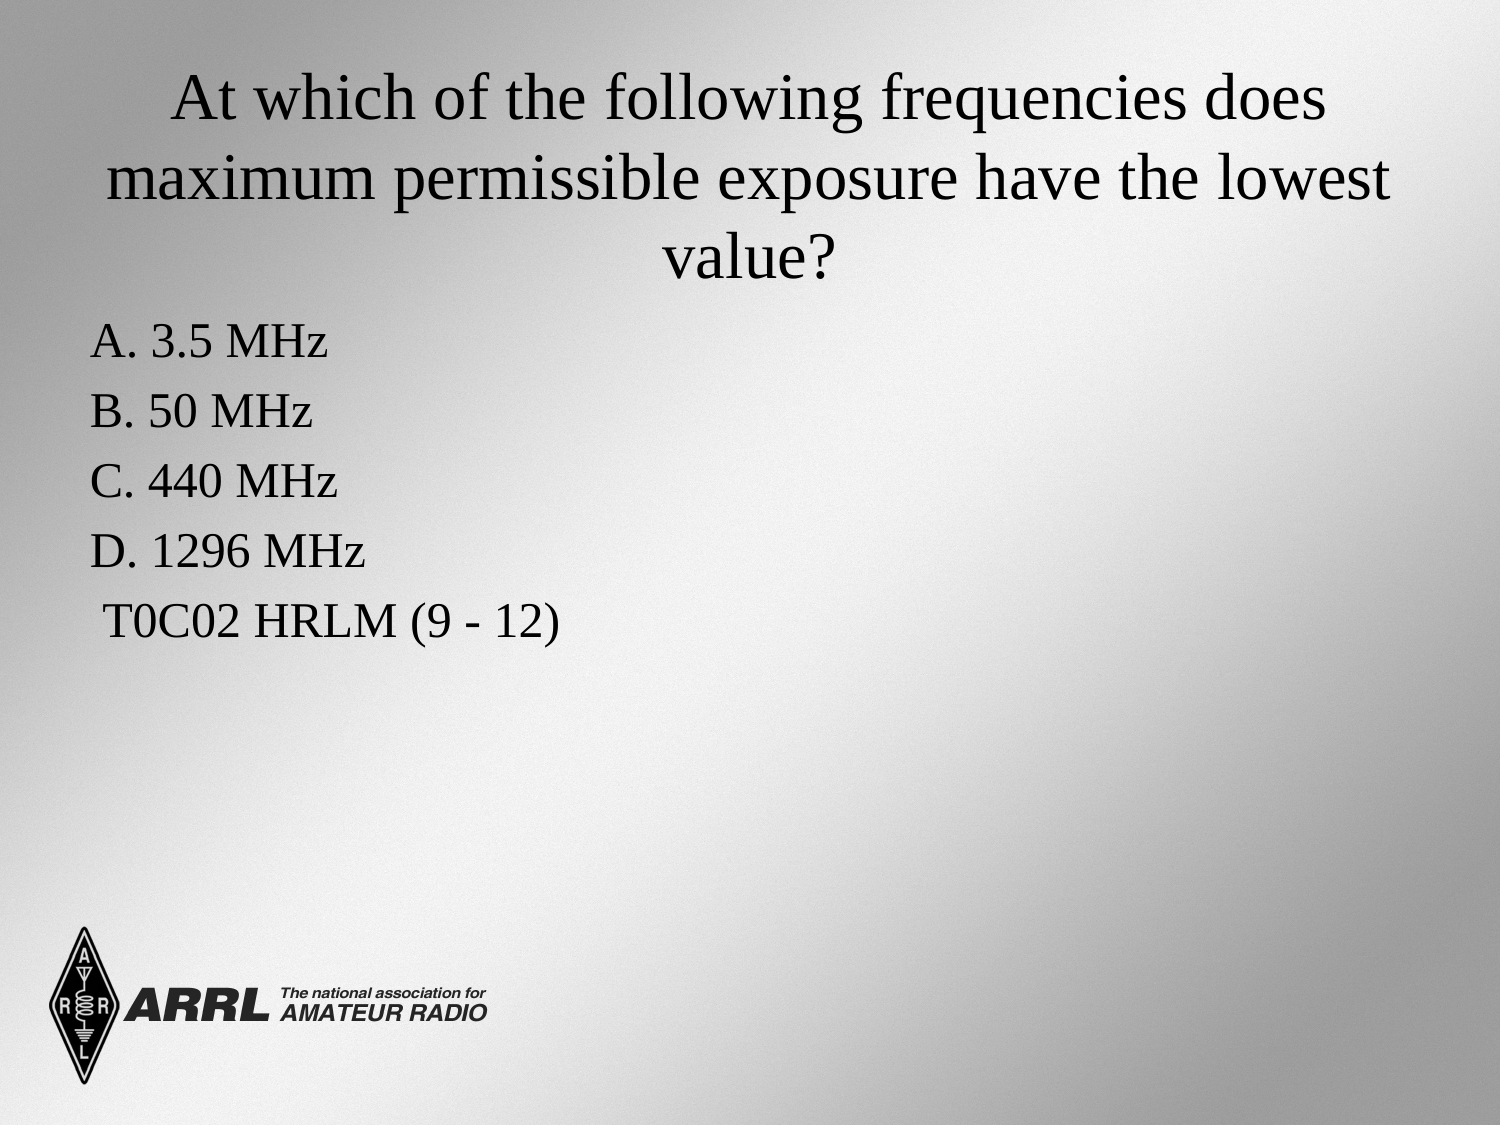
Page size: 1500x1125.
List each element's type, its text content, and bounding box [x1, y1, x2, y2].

list A. 3.5 MHz B. 50 MHz C. 440 MHz D. 1296 MHz T0C02 HRLM (9 - 12) [75, 299, 1425, 1005]
title At which of the following frequencies does maximum permissible exposure have the lowest value? [75, 45, 1425, 233]
picture [0, 0, 1500, 1125]
